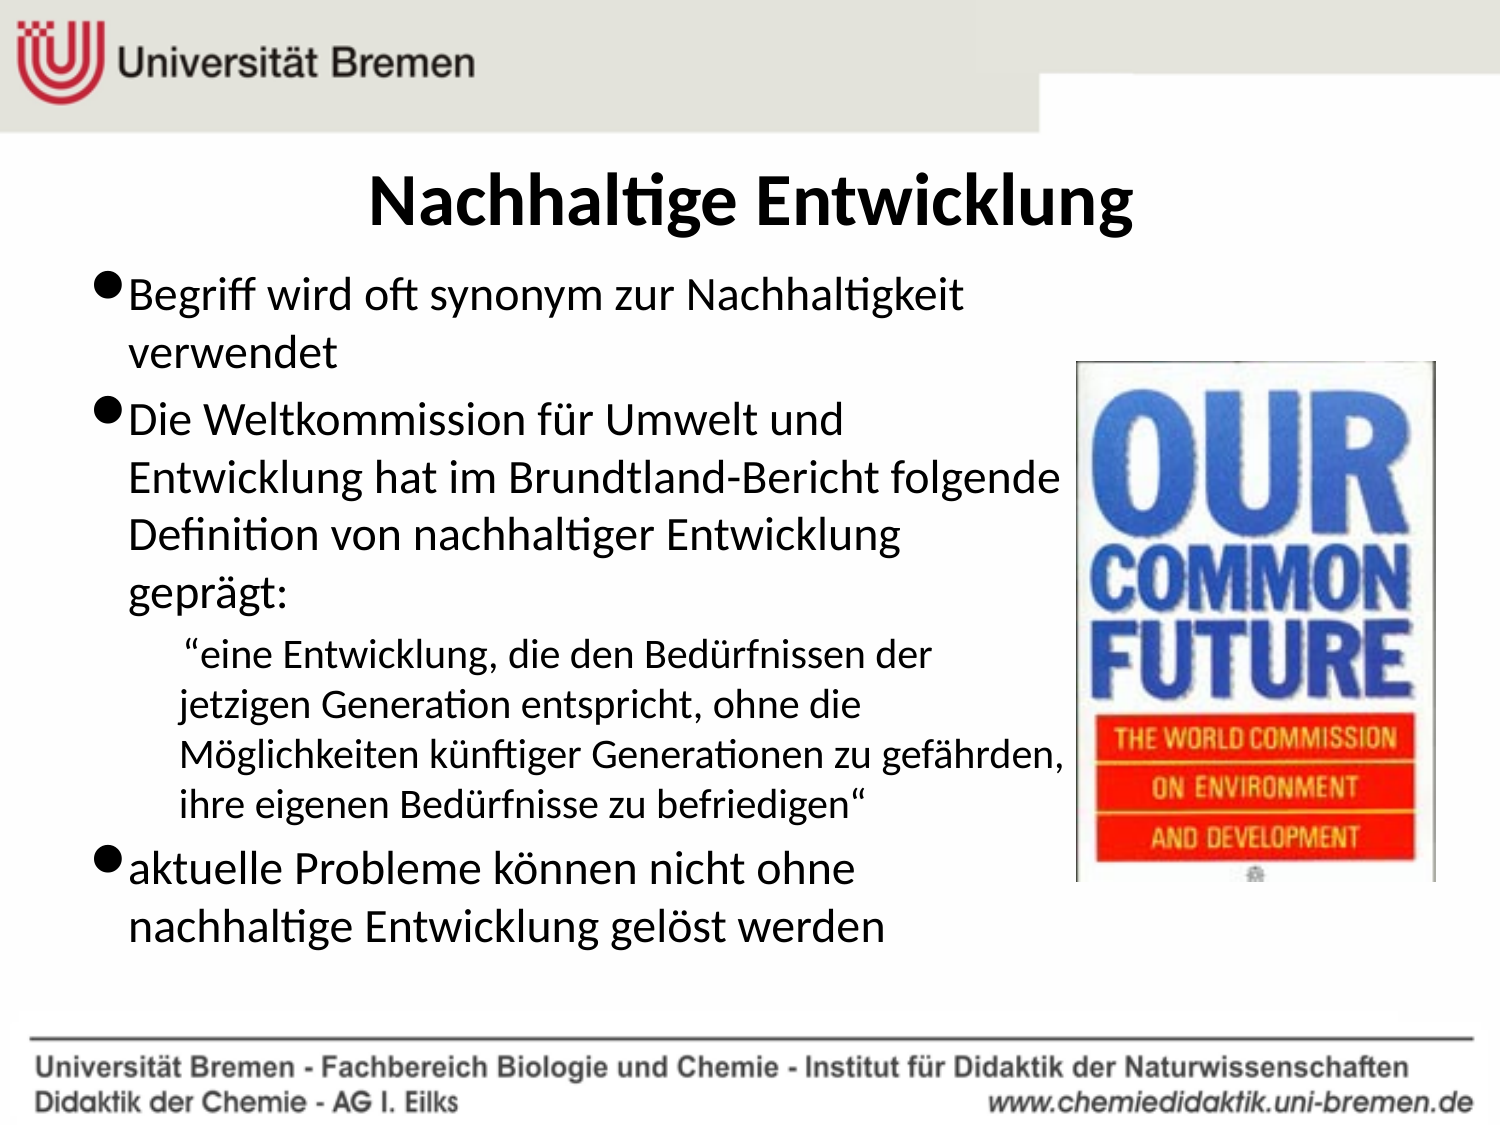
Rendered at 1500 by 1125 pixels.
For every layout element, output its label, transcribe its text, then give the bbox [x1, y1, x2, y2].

picture [0, 0, 1500, 1125]
list Begriff wird oft synonym zur Nachhaltigkeit verwendet Die Weltkommission für Umwelt und Entwicklung hat im Brundtland-Bericht folgende Definition von nachhaltiger Entwicklung geprägt: “eine Entwicklung, die den Bedürfnissen der jetzigen Generation entspricht, ohne die Möglichkeiten künftiger Generationen zu gefährden, ihre eigenen Bedürfnisse zu befriedigen“ aktuelle Probleme können nicht ohne nachhaltige Entwicklung gelöst werden [75, 255, 1081, 1005]
title Nachhaltige Entwicklung [76, 113, 1427, 278]
